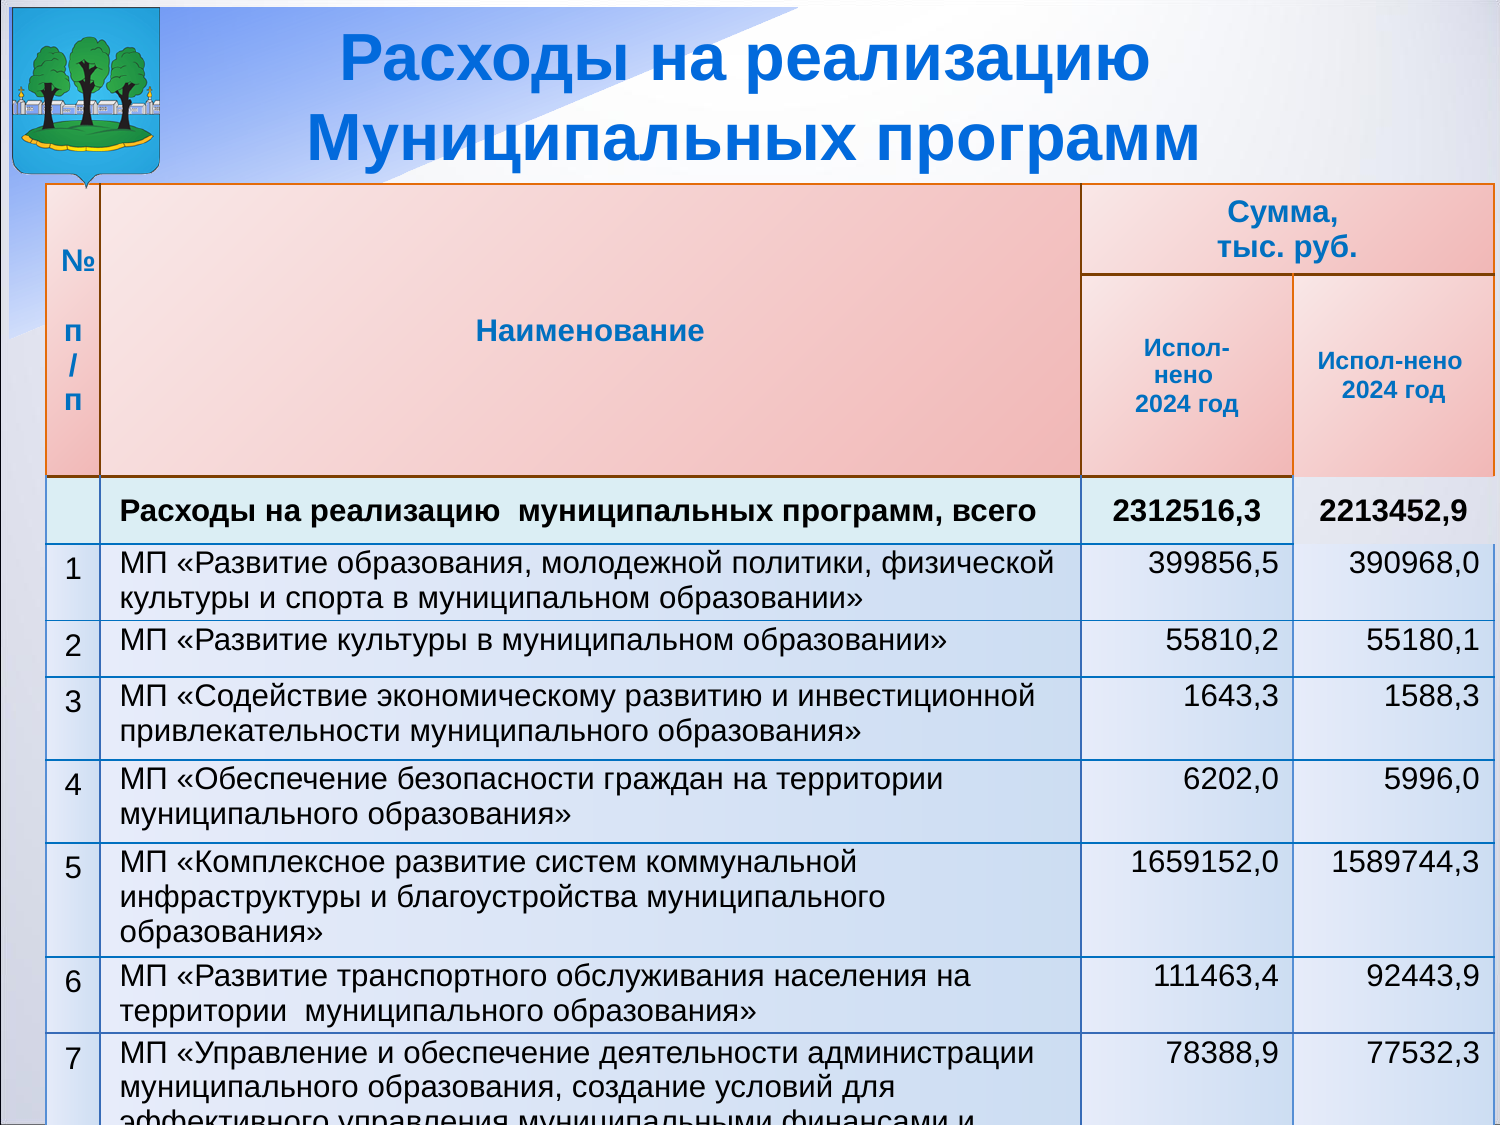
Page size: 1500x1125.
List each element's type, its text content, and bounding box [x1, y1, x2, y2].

table_cell 2 [47, 621, 99, 676]
table_cell МП «Развитие образования, молодежной политики, физической культуры и спорта в муниципальном образовании» [101, 545, 1080, 620]
table_cell 77532,3 [1294, 1034, 1493, 1125]
table_cell 6202,0 [1082, 761, 1292, 842]
table_cell 55180,1 [1294, 621, 1493, 676]
table_header № п/п [47, 198, 99, 475]
table_cell 399856,5 [1082, 545, 1292, 620]
table_cell 55810,2 [1082, 621, 1292, 676]
table_cell Испол- нено 2024 год [1082, 276, 1292, 475]
picture [0, 0, 1500, 1125]
text_box [6, 5, 45, 341]
table_cell 7 [47, 1034, 99, 1125]
table_cell 1589744,3 [1294, 844, 1493, 956]
table_cell МП «Содействие экономическому развитию и инвестиционной привлекательности муниципального образования» [101, 678, 1080, 759]
table_cell 4 [47, 761, 99, 842]
table_cell 3 [47, 678, 99, 759]
table_cell 78388,9 [1082, 1034, 1292, 1125]
table_header Наименование [101, 185, 1080, 475]
table_cell 92443,9 [1294, 958, 1493, 1032]
table_cell 1643,3 [1082, 678, 1292, 759]
table_cell 390968,0 [1294, 544, 1493, 620]
table_cell Испол-нено 2024 год [1294, 276, 1493, 476]
table_cell 5 [47, 844, 99, 956]
text_box [158, 5, 799, 183]
table_cell МП «Развитие транспортного обслуживания населения на территории муниципального образования» [101, 958, 1080, 1032]
table_cell Расходы на реализацию муниципальных программ, всего [101, 478, 1080, 543]
table_cell 1659152,0 [1082, 844, 1292, 956]
table_cell МП «Развитие культуры в муниципальном образовании» [101, 621, 1080, 676]
picture [12, 6, 160, 190]
table_cell 111463,4 [1082, 958, 1292, 1032]
table_cell МП «Обеспечение безопасности граждан на территории муниципального образования» [101, 761, 1080, 842]
table_cell 2312516,3 [1082, 478, 1292, 543]
table_cell 6 [47, 958, 99, 1032]
table_header Сумма, тыс. руб. [1082, 185, 1493, 273]
table_cell [47, 478, 99, 543]
table_cell 1588,3 [1294, 678, 1493, 759]
table_cell 5996,0 [1294, 761, 1493, 842]
table_cell 1 [47, 545, 99, 620]
table_cell МП «Управление и обеспечение деятельности администрации муниципального образования, создание условий для эффективного управления муниципальными финансами и муниципальным долгом» [101, 1034, 1080, 1125]
text_box Расходы на реализацию Муниципальных программ [292, 6, 1218, 183]
table_cell 2213452,9 [1294, 476, 1494, 544]
table_cell МП «Комплексное развитие систем коммунальной инфраструктуры и благоустройства муниципального образования» [101, 844, 1080, 956]
